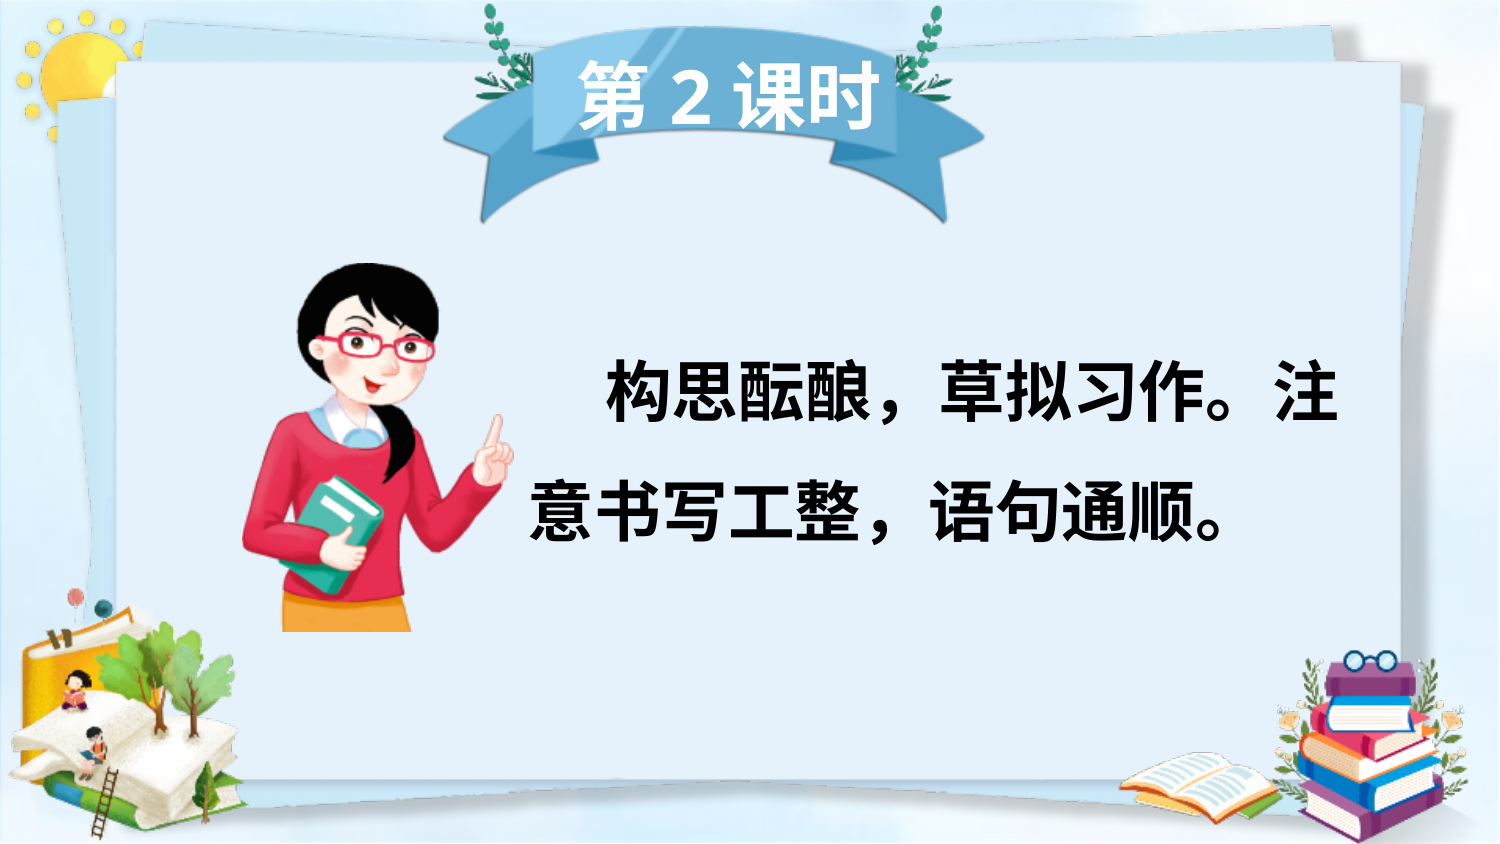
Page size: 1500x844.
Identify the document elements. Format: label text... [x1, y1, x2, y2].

text_box 构思酝酿，草拟习作。注意书写工整，语句通顺。 [514, 302, 1372, 558]
picture [0, 0, 1500, 844]
text_box 第2课时 [560, 14, 963, 147]
